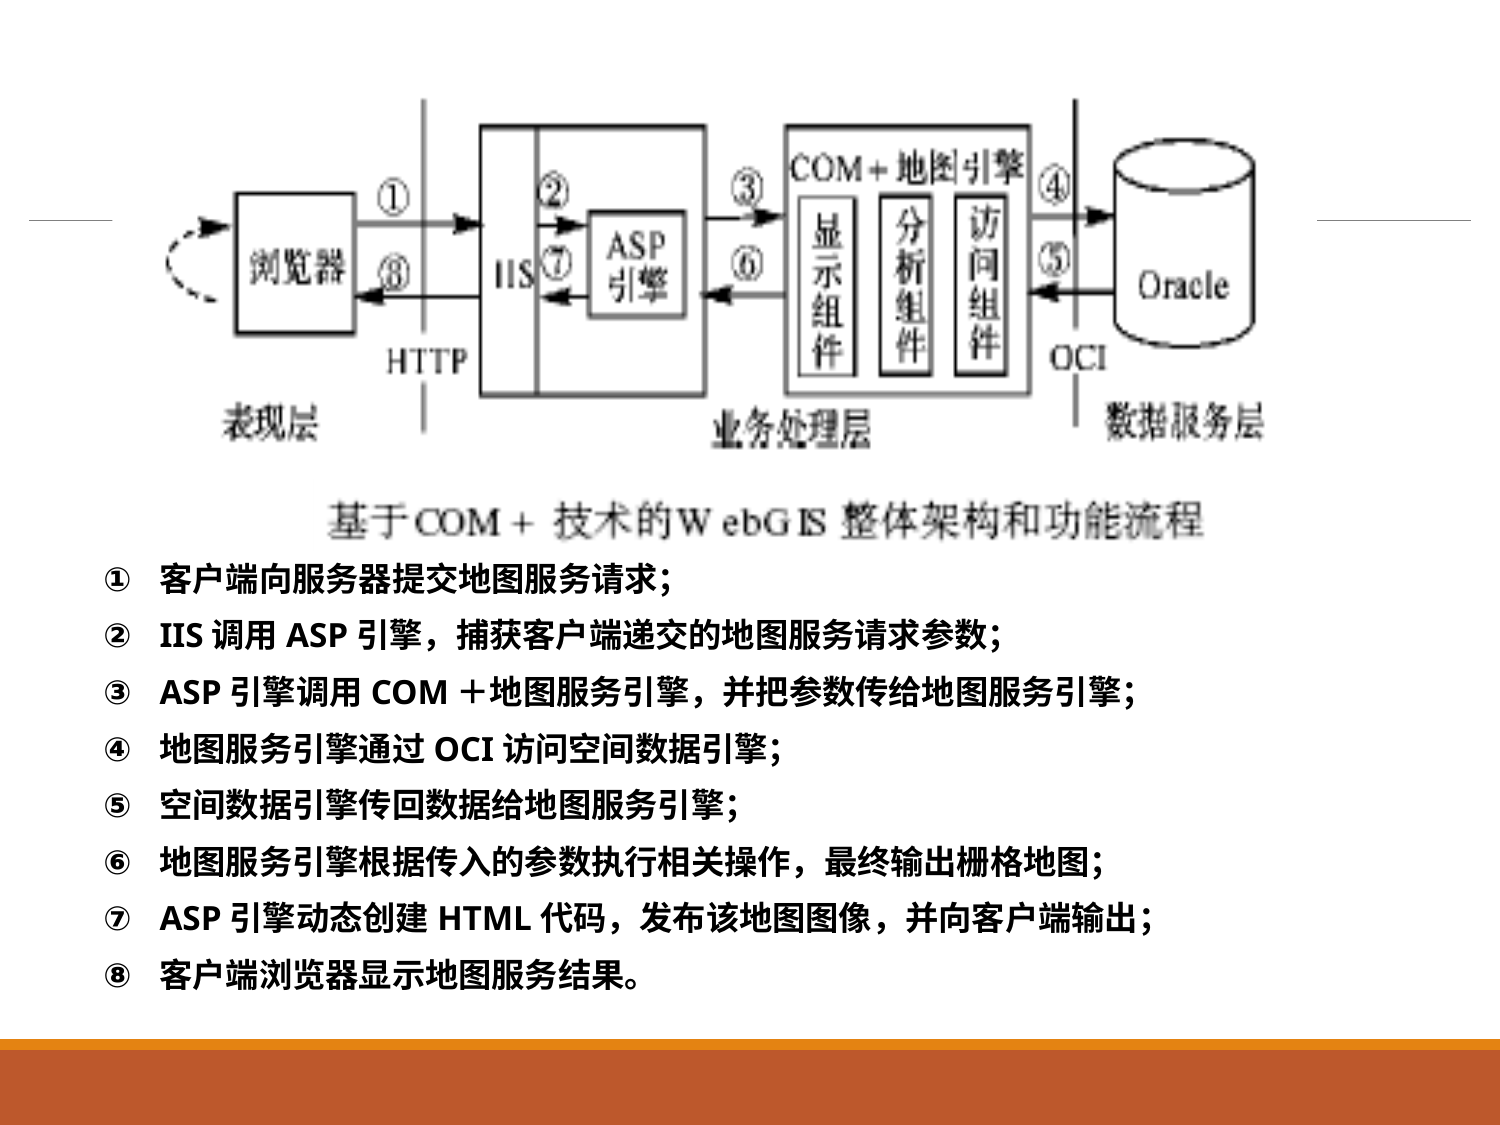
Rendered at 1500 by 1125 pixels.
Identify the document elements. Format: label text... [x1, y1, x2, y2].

picture [111, 54, 1318, 551]
text_box 客户端向服务器提交地图服务请求； IIS调用ASP引擎，捕获客户端递交的地图服务请求参数； ASP引擎调用COM＋地图服务引擎，并把参数传给地图服务引擎； 地图服务引擎通过OCI访问空间数据引擎； 空间数据引擎传回数据给地图服务引擎； 地图服务引擎根据传入的参数执行相关操作，最终输出栅格地图； ASP引擎动态创建HTML代码，发布该地图图像，并向客户端输出； 客户端浏览器显示地图服务结果。 [88, 550, 1365, 1002]
